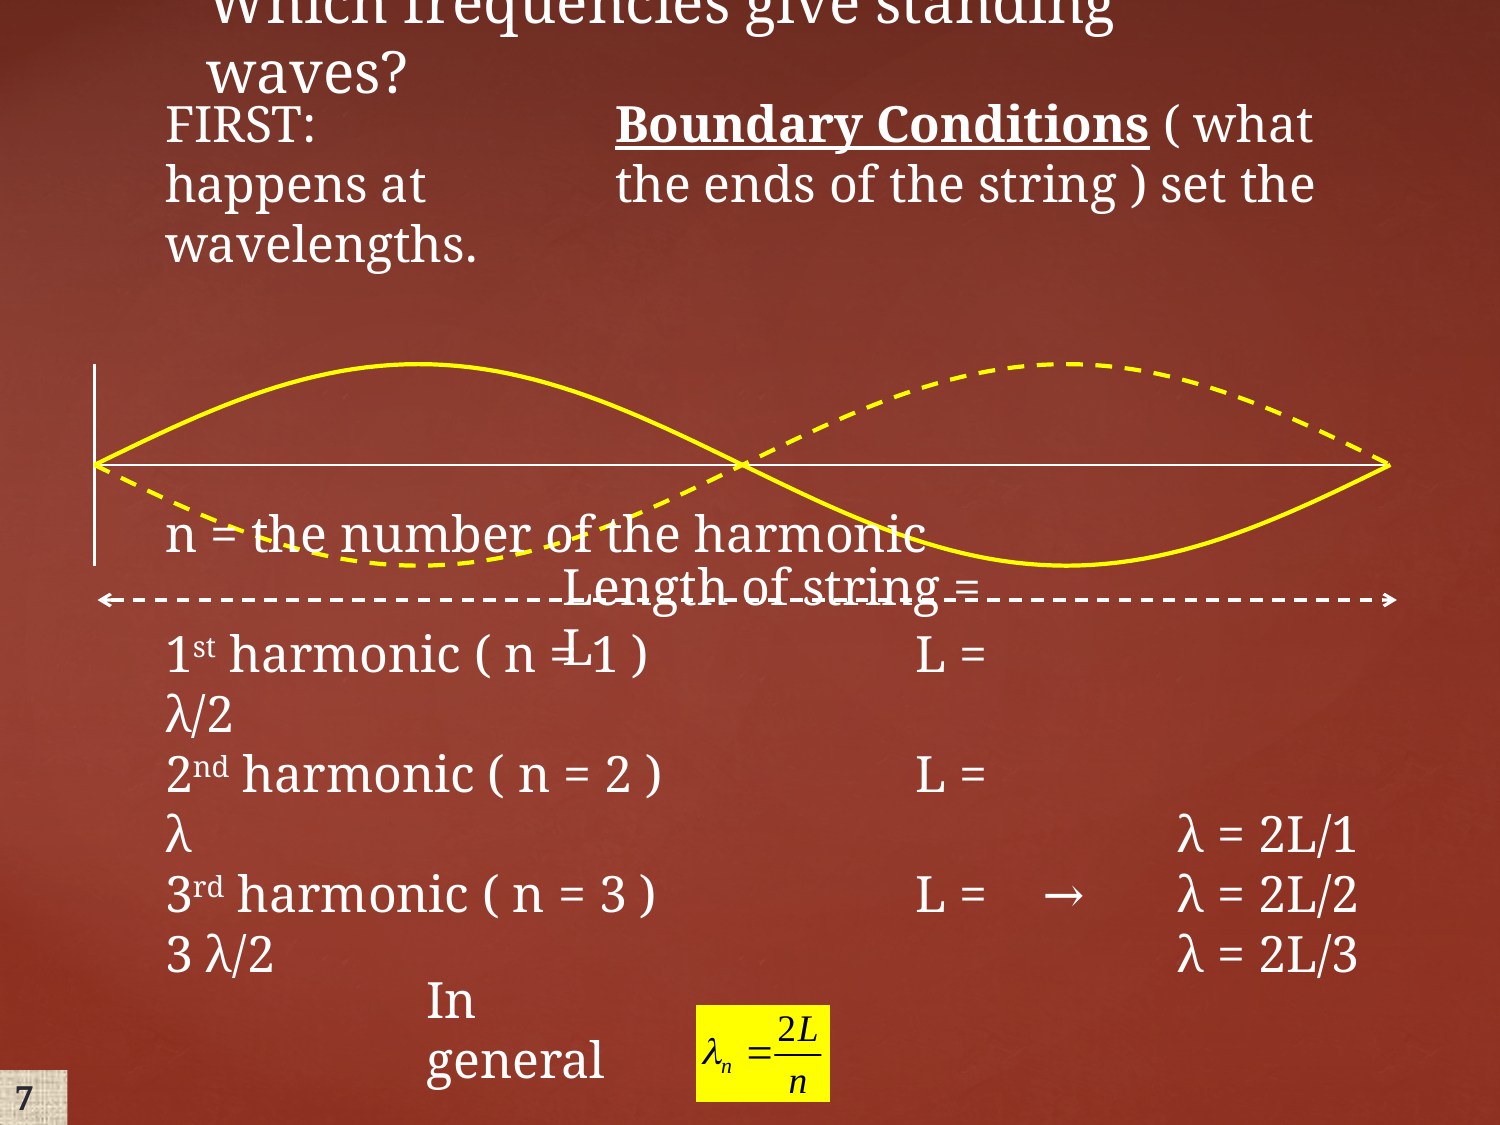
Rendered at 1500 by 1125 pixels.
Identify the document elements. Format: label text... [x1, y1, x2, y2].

text_box In general [411, 1013, 684, 1096]
text_box Which frequencies give standing waves? [191, 29, 1294, 113]
text_box Length of string = L [547, 615, 1013, 683]
text_box 7 [0, 1070, 68, 1125]
text_box FIRST: Boundary Conditions ( what happens at the ends of the string ) set the wavelengths. [149, 159, 1335, 280]
chart [66, 359, 1418, 571]
text_box → [1027, 847, 1110, 930]
text_box λ = 2L/1 λ = 2L/2 λ = 2L/3 [1162, 787, 1397, 990]
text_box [695, 1004, 831, 1103]
text_box n = the number of the harmonic 1st harmonic ( n = 1 ) L = λ/2 2nd harmonic ( n = 2 ) L = λ 3rd harmonic ( n = 3 ) L = 3 λ/2 [150, 697, 1013, 990]
